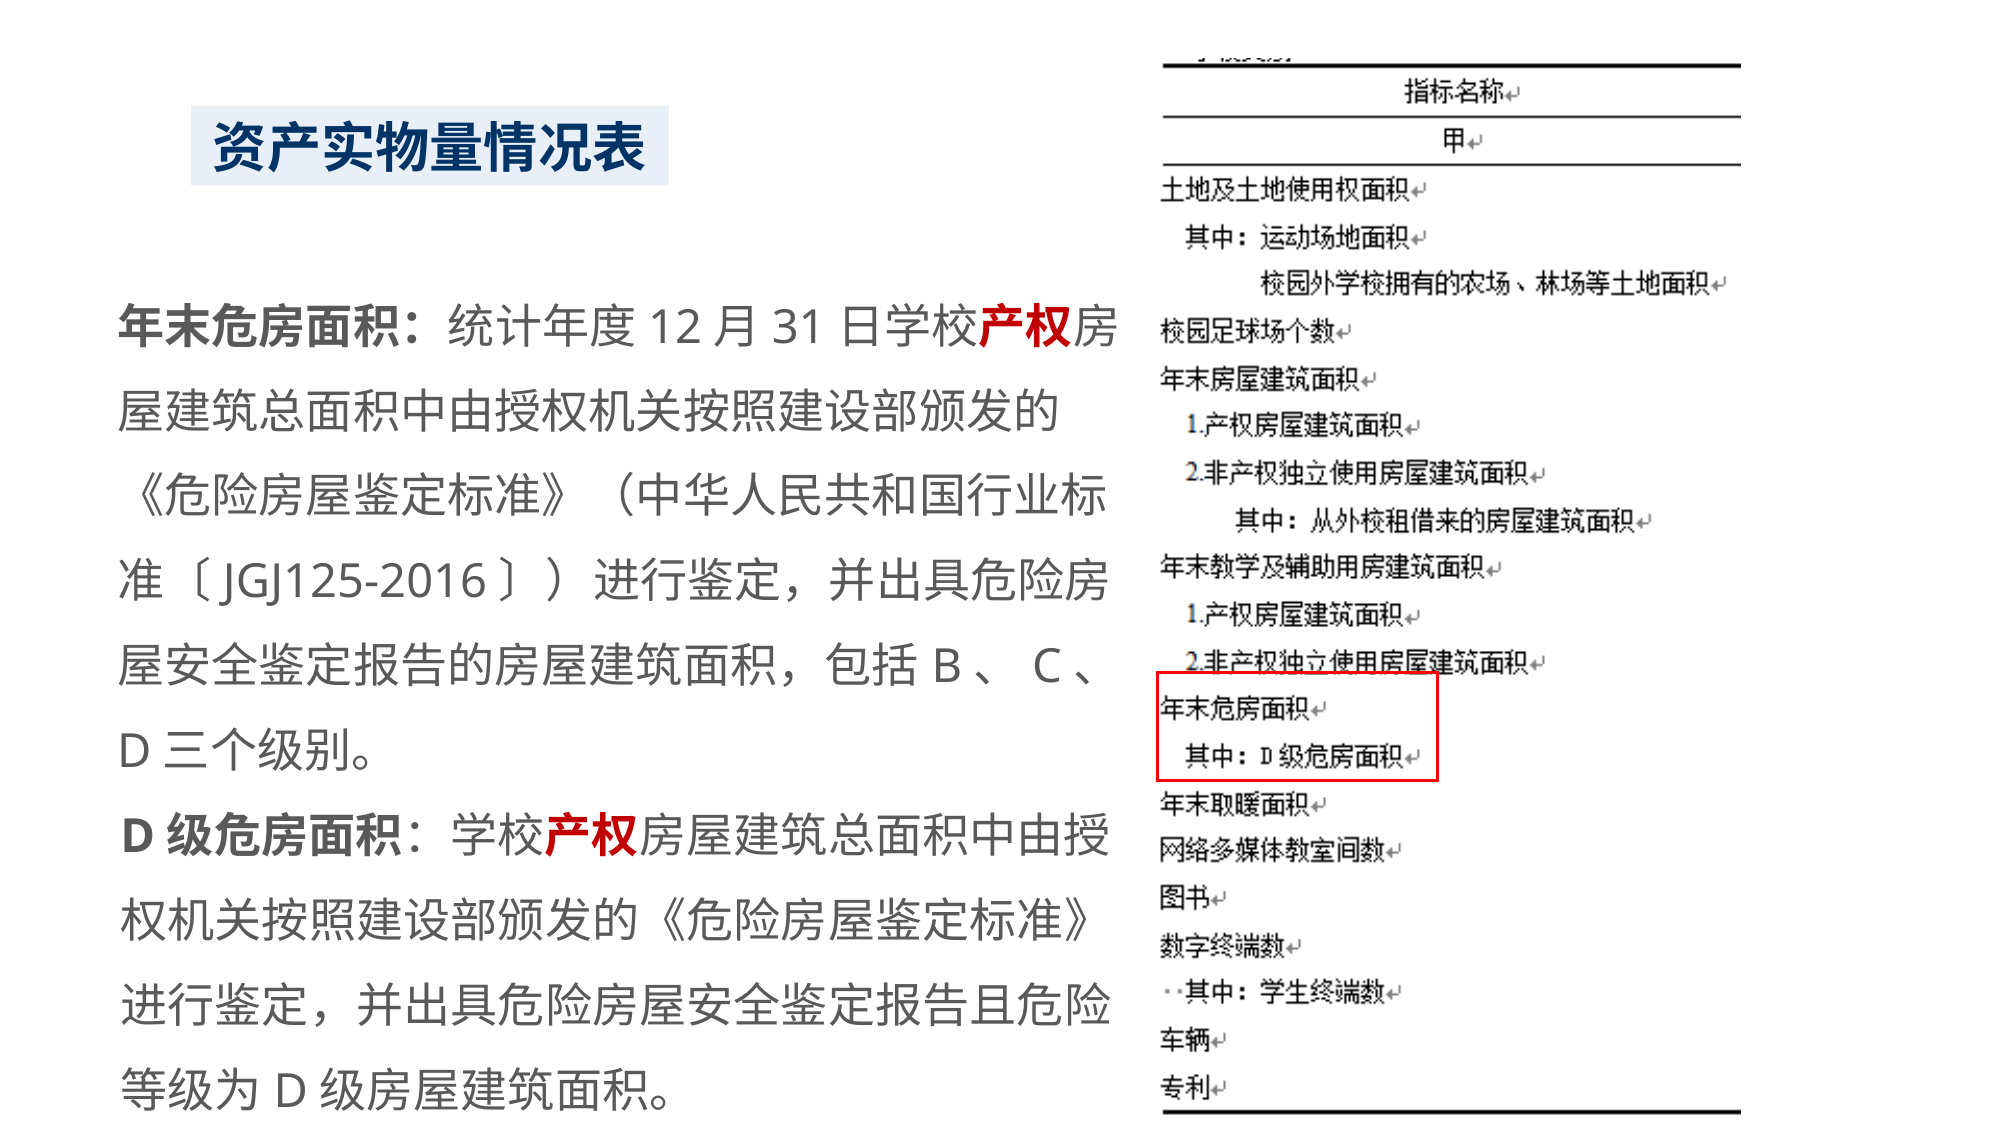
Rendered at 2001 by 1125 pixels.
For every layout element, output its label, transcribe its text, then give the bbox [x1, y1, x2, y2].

picture [1126, 58, 1741, 1122]
text_box 年末危房面积：统计年度12月31日学校产权房屋建筑总面积中由授权机关按照建设部颁发的《危险房屋鉴定标准》（中华人民共和国行业标准〔JGJ125-2016〕）进行鉴定，并出具危险房屋安全鉴定报告的房屋建筑面积，包括B、C、D三个级别。 [89, 240, 1126, 702]
text_box 资产实物量情况表 [190, 105, 669, 186]
text_box D级危房面积：学校产权房屋建筑总面积中由授权机关按照建设部颁发的《危险房屋鉴定标准》进行鉴定，并出具危险房屋安全鉴定报告且危险等级为D级房屋建筑面积。 [93, 750, 1126, 1068]
